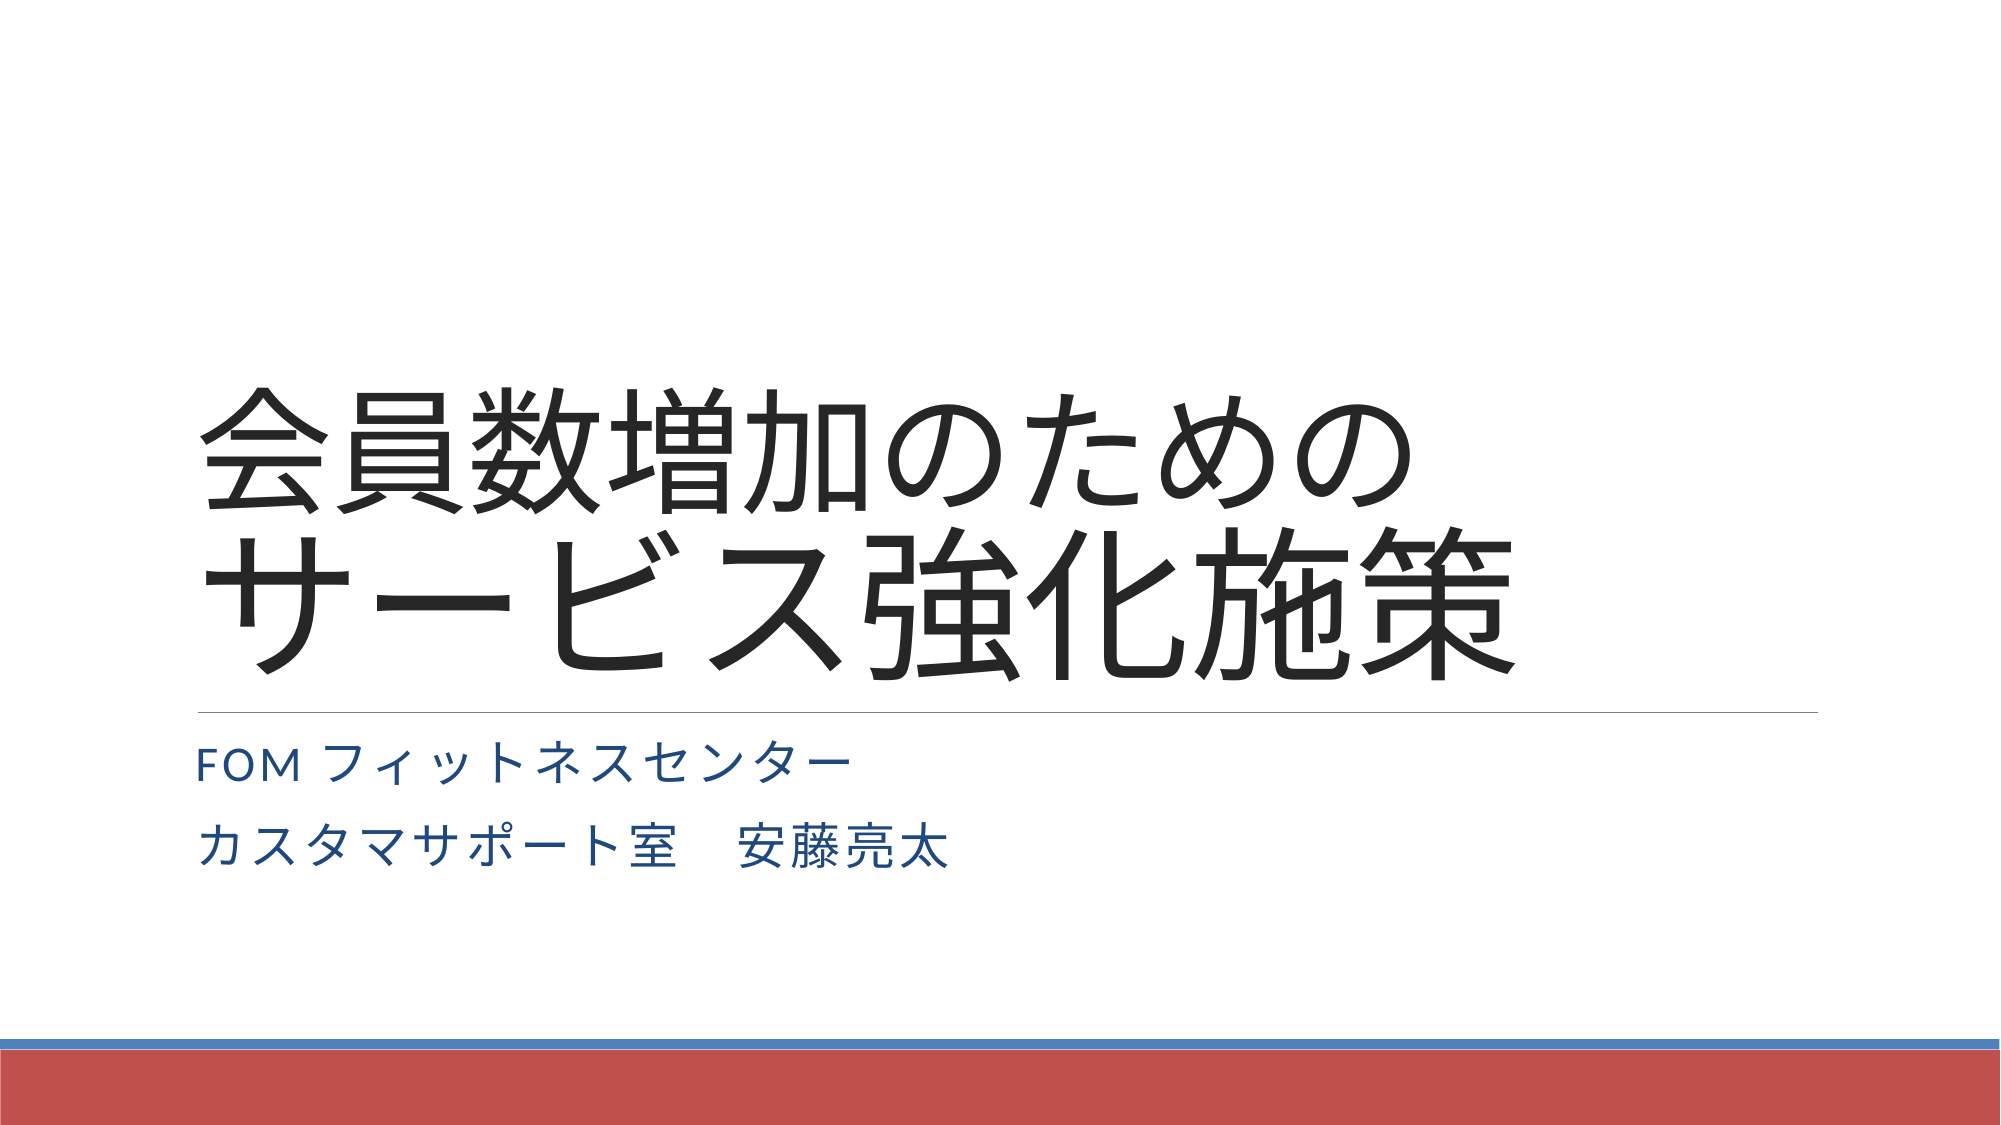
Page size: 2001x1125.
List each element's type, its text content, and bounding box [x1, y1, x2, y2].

subtitle FOMフィットネスセンター カスタマサポート室 安藤亮太 [180, 730, 1831, 968]
title 会員数増加のための サービス強化施策 [180, 124, 1830, 710]
